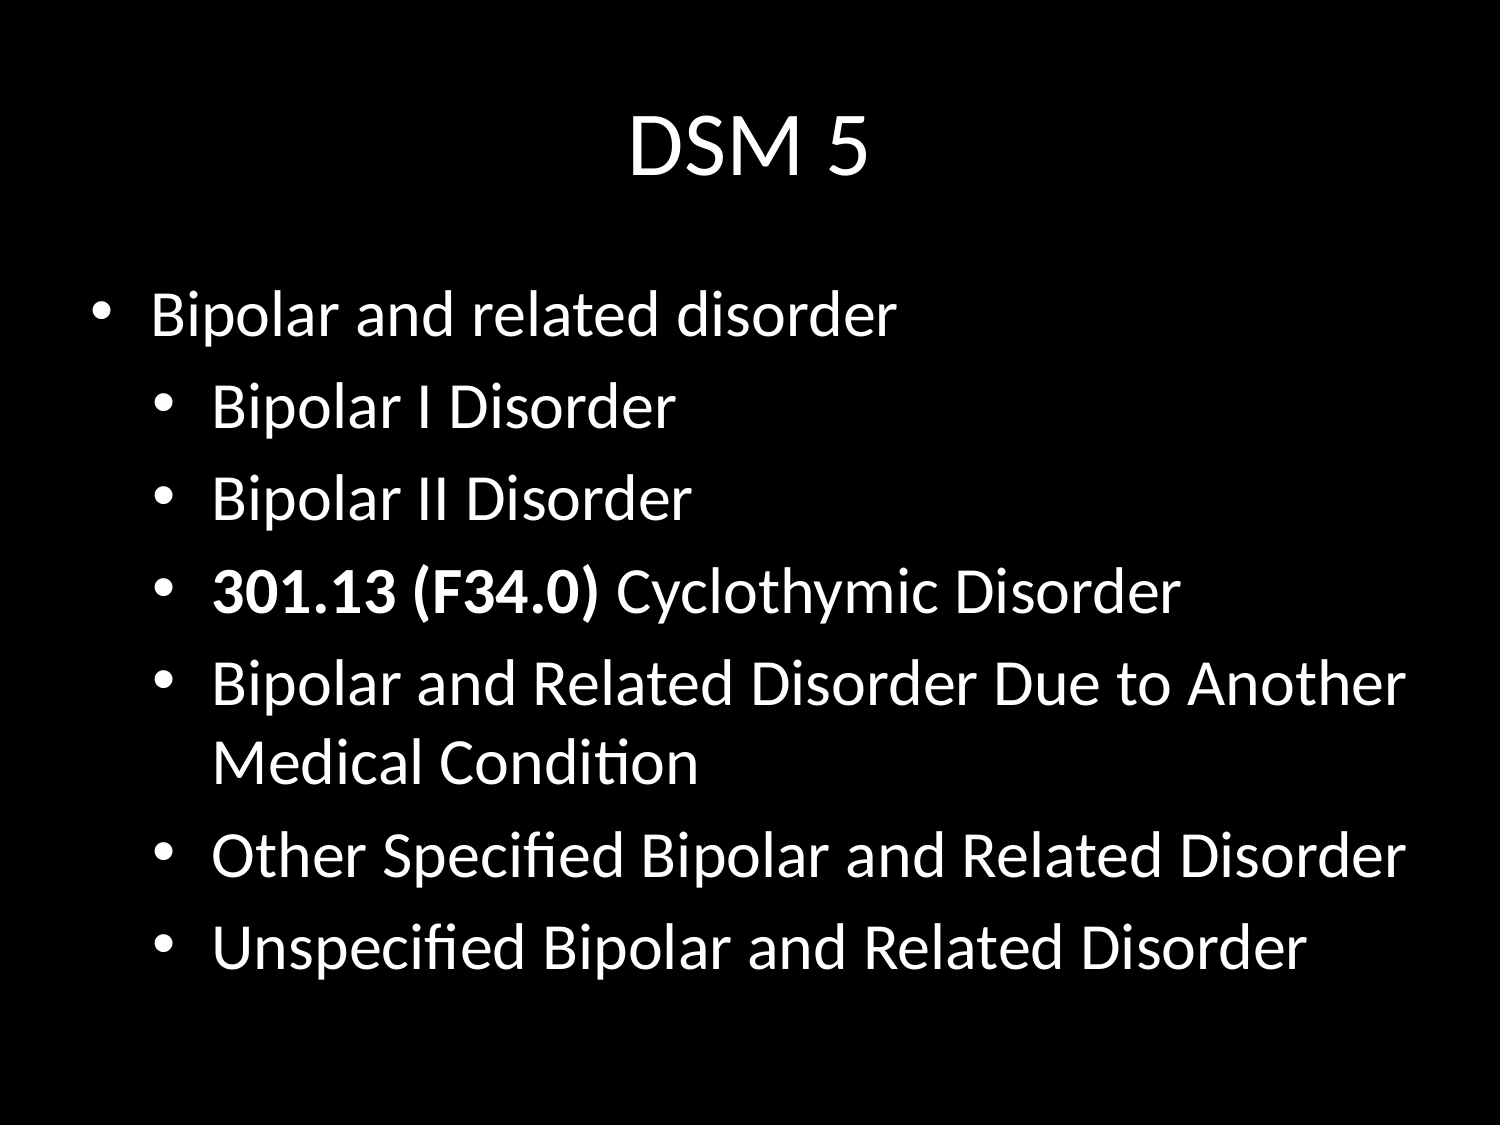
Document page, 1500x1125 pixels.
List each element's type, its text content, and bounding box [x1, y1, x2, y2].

list Bipolar and related disorder Bipolar I Disorder Bipolar II Disorder 301.13 (F34.0) Cyclothymic Disorder Bipolar and Related Disorder Due to Another Medical Condition Other Specified Bipolar and Related Disorder Unspecified Bipolar and Related Disorder [75, 262, 1425, 1005]
title DSM 5 [75, 45, 1425, 233]
